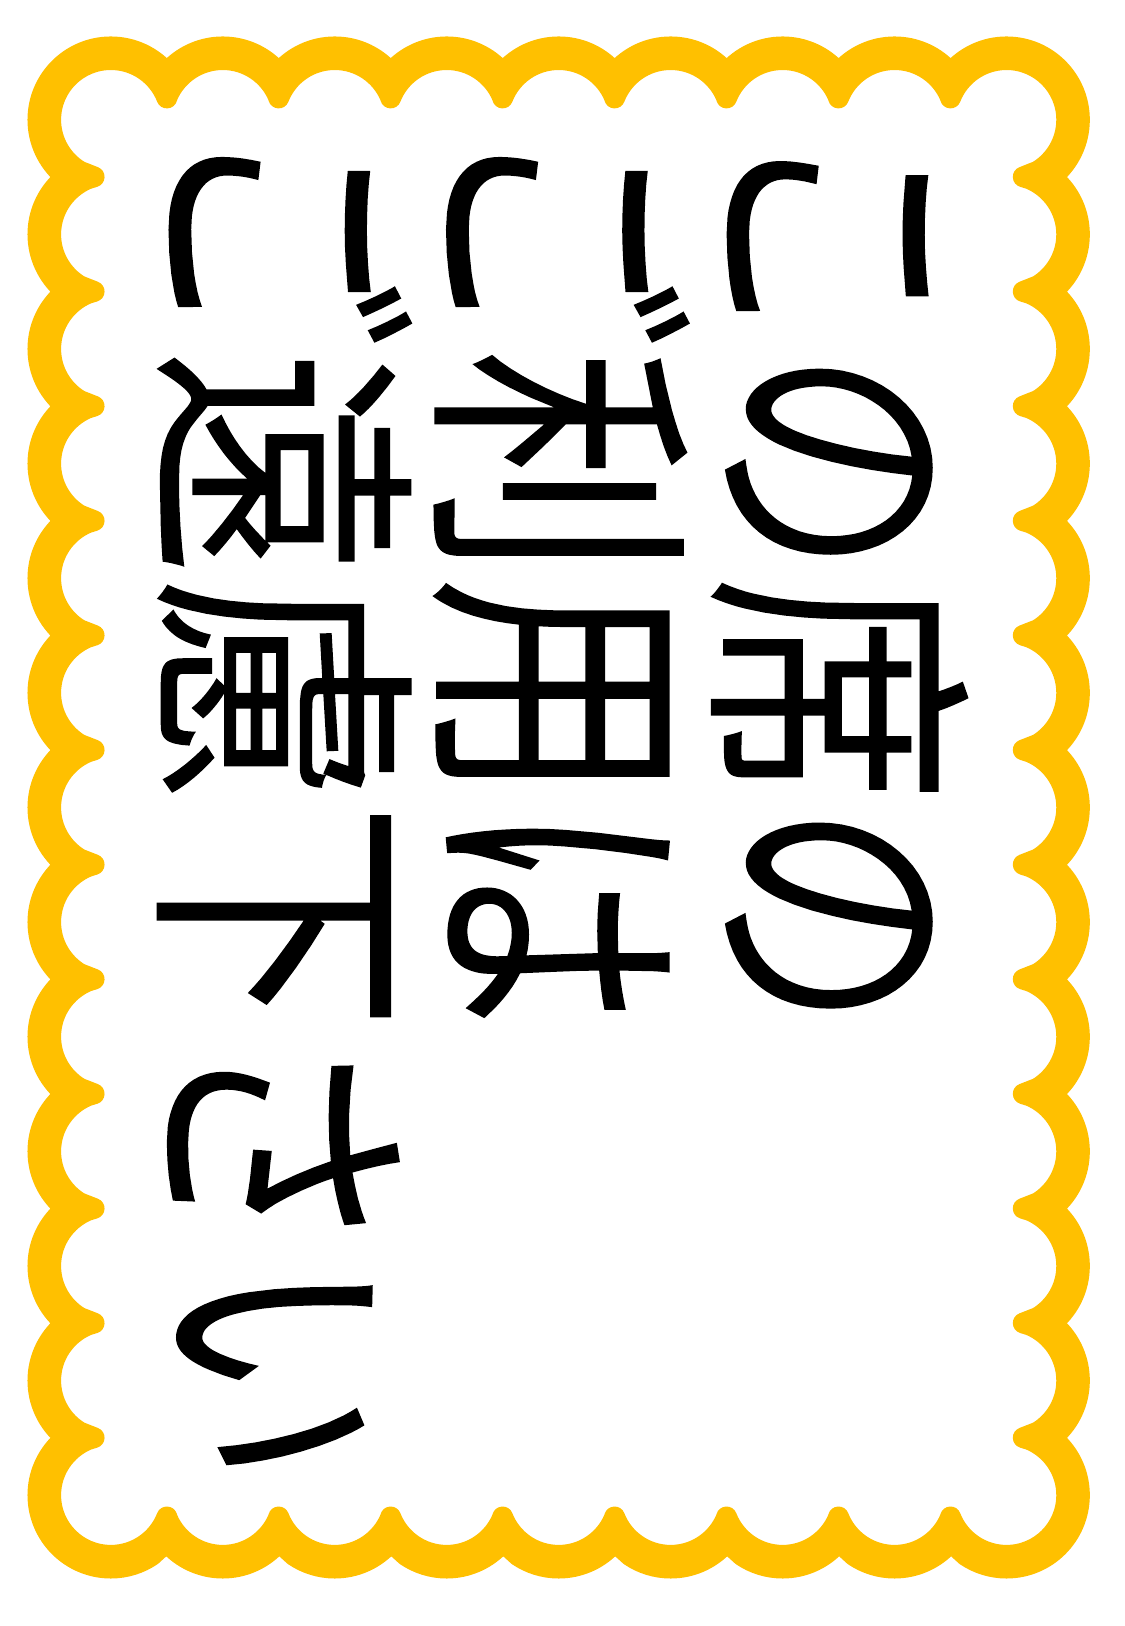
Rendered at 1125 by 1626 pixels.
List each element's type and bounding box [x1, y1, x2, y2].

text_box [35, 44, 1082, 1571]
